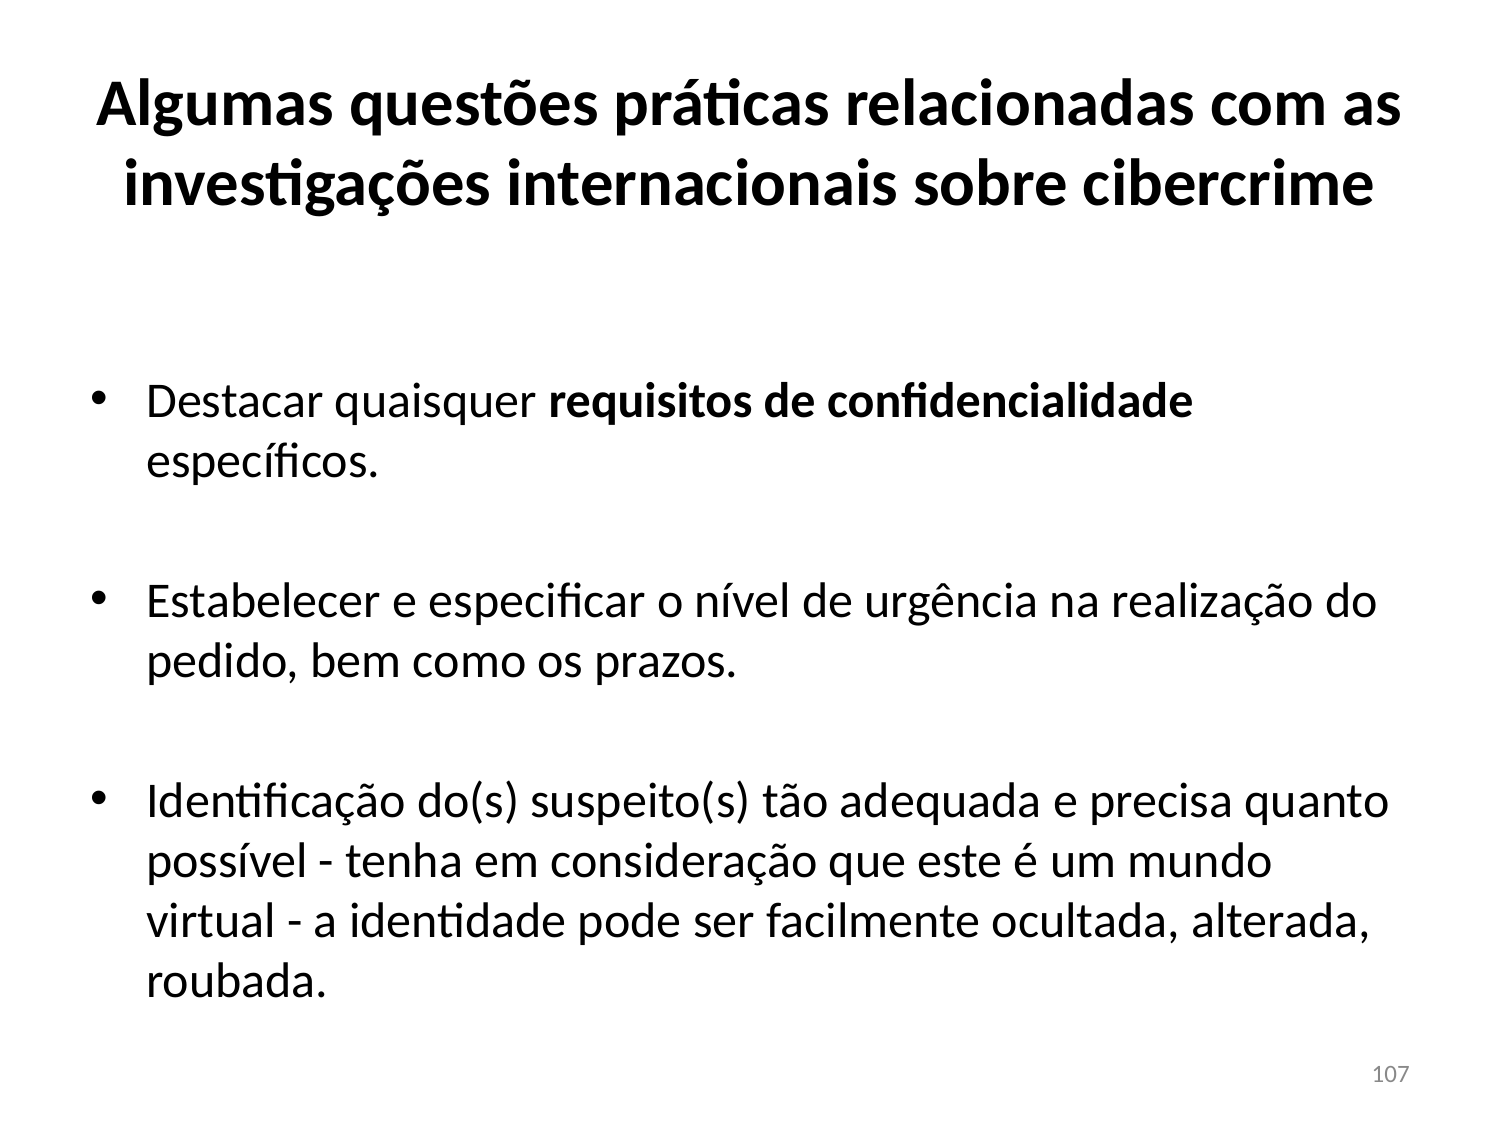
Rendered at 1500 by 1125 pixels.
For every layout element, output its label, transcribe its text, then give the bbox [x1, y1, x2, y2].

slide_number 107 [1074, 1042, 1425, 1103]
list Destacar quaisquer requisitos de confidencialidade específicos. Estabelecer e especificar o nível de urgência na realização do pedido, bem como os prazos. Identificação do(s) suspeito(s) tão adequada e precisa quanto possível - tenha em consideração que este é um mundo virtual - a identidade pode ser facilmente ocultada, alterada, roubada. [75, 360, 1425, 1005]
title Algumas questões práticas relacionadas com as investigações internacionais sobre cibercrime [75, 45, 1425, 233]
